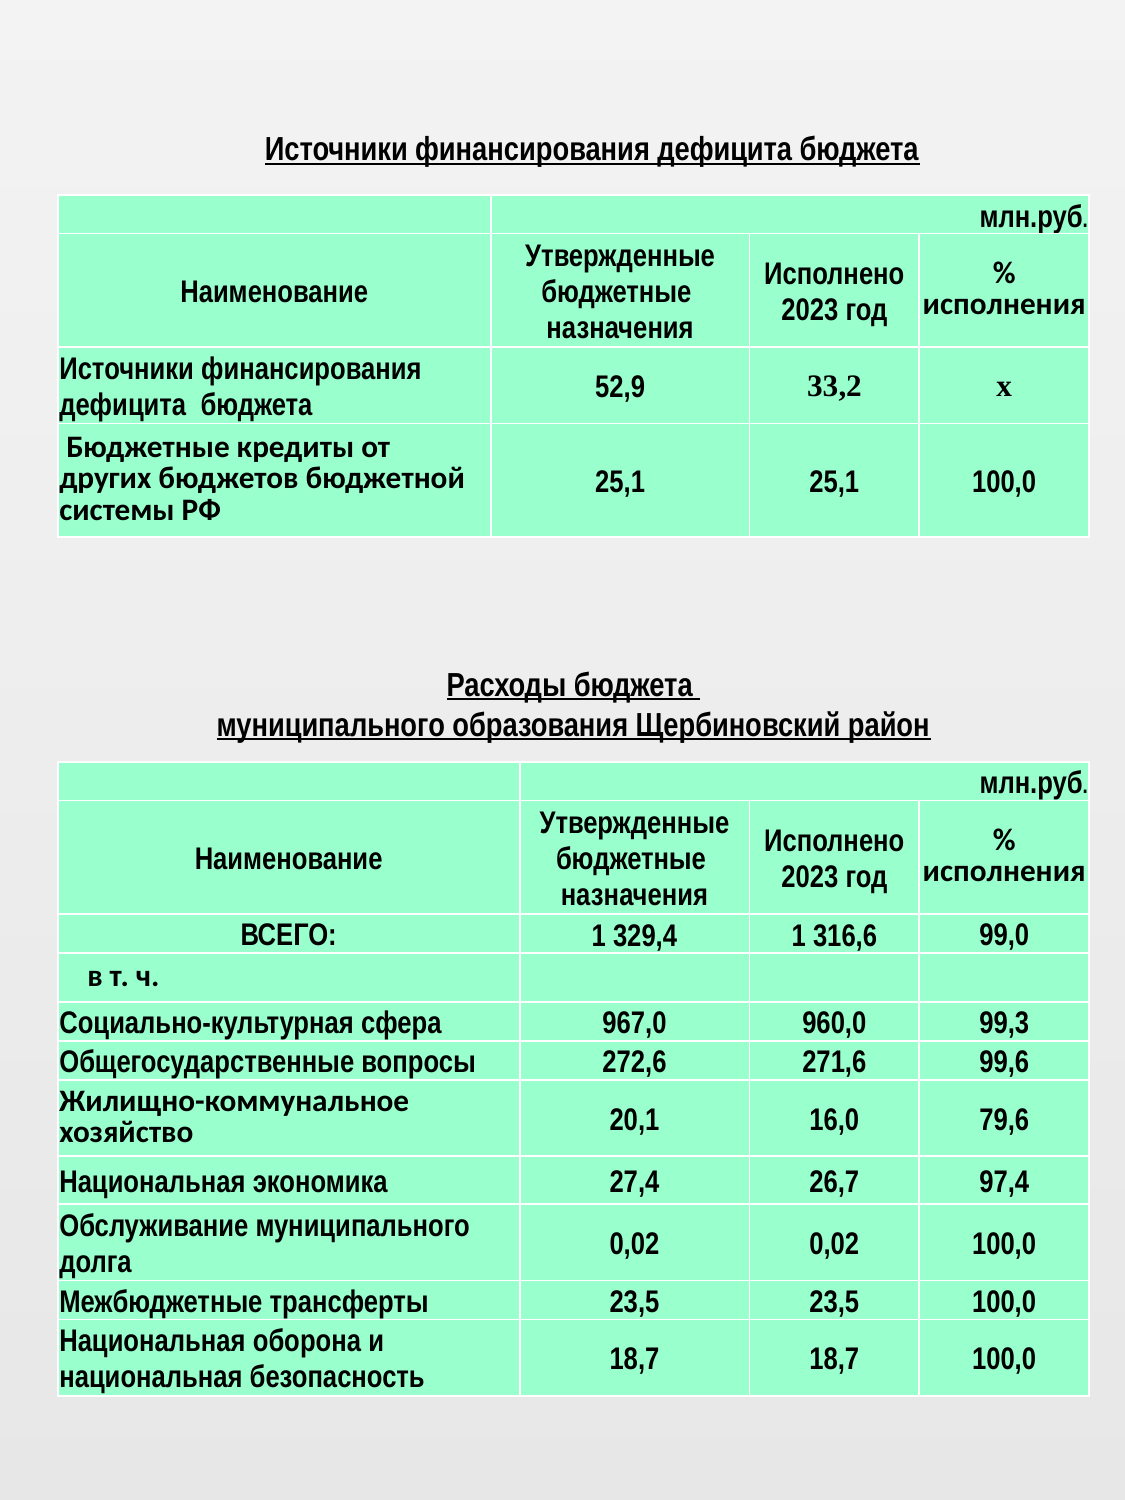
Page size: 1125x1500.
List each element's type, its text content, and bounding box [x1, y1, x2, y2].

table_cell Межбюджетные трансферты [59, 1281, 519, 1319]
table_cell 18,7 [521, 1320, 749, 1395]
table_cell Жилищно-коммунальное хозяйство [59, 1081, 519, 1155]
table_cell 100,0 [920, 1205, 1088, 1280]
table_cell Исполнено 2023 год [750, 234, 918, 346]
table_cell ВСЕГО: [59, 915, 519, 952]
text_box Источники финансирования дефицита бюджета [117, 120, 1067, 175]
table_cell 18,7 [750, 1320, 918, 1395]
table_cell 99,0 [920, 915, 1088, 952]
table_cell х [920, 348, 1088, 423]
text_box Расходы бюджета муниципального образования Щербиновский район [98, 655, 1049, 750]
table_cell 271,6 [750, 1042, 918, 1079]
table_cell 97,4 [920, 1157, 1088, 1203]
table_cell 100,0 [920, 1320, 1088, 1395]
table_cell 26,7 [750, 1157, 918, 1203]
table_cell 99,3 [920, 1003, 1088, 1040]
table_cell % исполнения [920, 801, 1088, 913]
table_cell 33,2 [750, 348, 918, 423]
table_cell 100,0 [920, 1281, 1088, 1319]
table_cell в т. ч. [59, 954, 519, 1001]
picture [0, 0, 1125, 1500]
table_cell Бюджетные кредиты от других бюджетов бюджетной системы РФ [59, 424, 490, 536]
table_cell Исполнено 2023 год [750, 801, 918, 913]
table_cell 1 329,4 [521, 915, 749, 952]
table_cell Национальная оборона и национальная безопасность [59, 1320, 519, 1395]
table_cell [750, 954, 918, 1001]
table_cell [920, 954, 1088, 1001]
table_cell 52,9 [492, 348, 749, 423]
table_cell 0,02 [521, 1205, 749, 1280]
table_cell Наименование [59, 234, 490, 346]
table_cell Общегосударственные вопросы [59, 1042, 519, 1079]
table_cell Наименование [59, 801, 519, 913]
table_cell 25,1 [750, 424, 918, 536]
table_cell Источники финансирования дефицита бюджета [59, 348, 490, 423]
table_cell 99,6 [920, 1042, 1088, 1079]
table_cell 25,1 [492, 424, 749, 536]
table_cell 16,0 [750, 1081, 918, 1155]
table_cell 272,6 [521, 1042, 749, 1079]
table_cell 967,0 [521, 1003, 749, 1040]
table_cell 79,6 [920, 1081, 1088, 1155]
table_cell 20,1 [521, 1081, 749, 1155]
table_cell 100,0 [920, 424, 1088, 536]
table_header млн.руб. [492, 196, 1088, 233]
table_header [59, 763, 519, 800]
table_cell Национальная экономика [59, 1157, 519, 1203]
table_cell 27,4 [521, 1157, 749, 1203]
table_cell 1 316,6 [750, 915, 918, 952]
table_cell Утвержденные бюджетные назначения [492, 234, 749, 346]
table_header [59, 196, 490, 233]
table_header млн.руб. [521, 763, 1088, 800]
table_cell [521, 954, 749, 1001]
table_cell 960,0 [750, 1003, 918, 1040]
table_cell Утвержденные бюджетные назначения [521, 801, 749, 913]
table_cell 23,5 [750, 1281, 918, 1319]
table_cell Обслуживание муниципального долга [59, 1205, 519, 1280]
table_cell 23,5 [521, 1281, 749, 1319]
table_cell Социально-культурная сфера [59, 1003, 519, 1040]
table_cell 0,02 [750, 1205, 918, 1280]
table_cell % исполнения [920, 234, 1088, 346]
